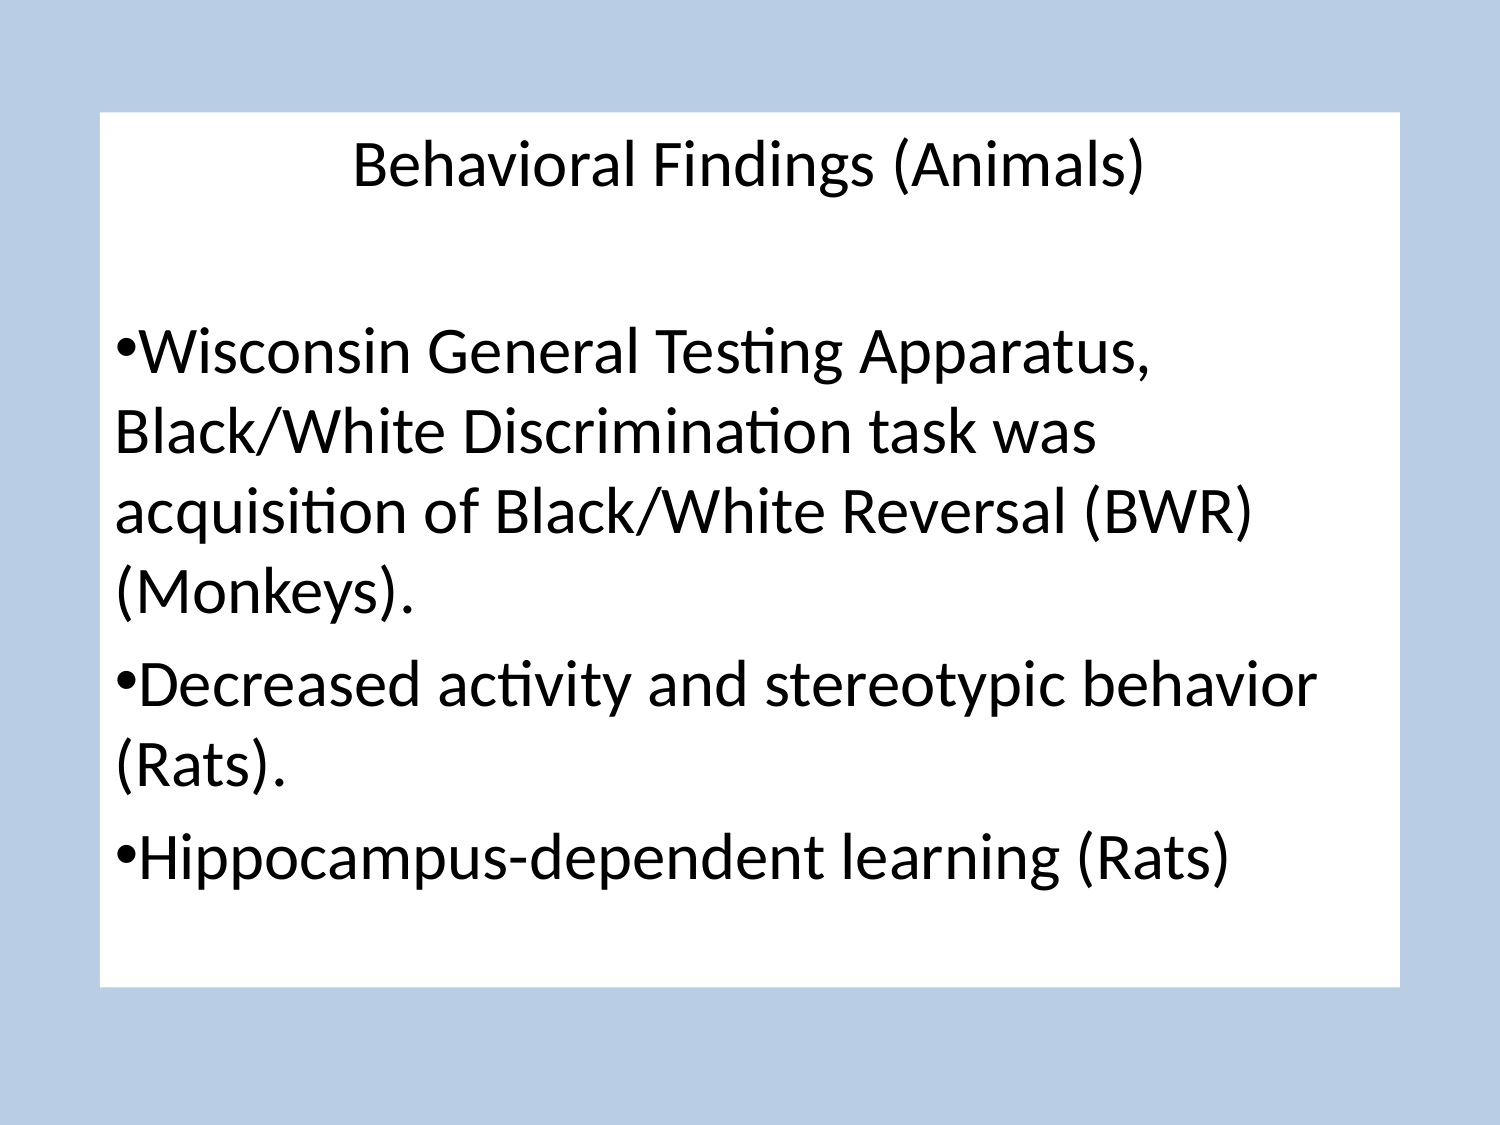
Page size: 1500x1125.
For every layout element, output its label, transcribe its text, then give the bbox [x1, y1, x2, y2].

subtitle Behavioral Findings (Animals) Wisconsin General Testing Apparatus, Black/White Discrimination task was acquisition of Black/White Reversal (BWR) (Monkeys). Decreased activity and stereotypic behavior (Rats). Hippocampus-dependent learning (Rats) [99, 112, 1400, 988]
